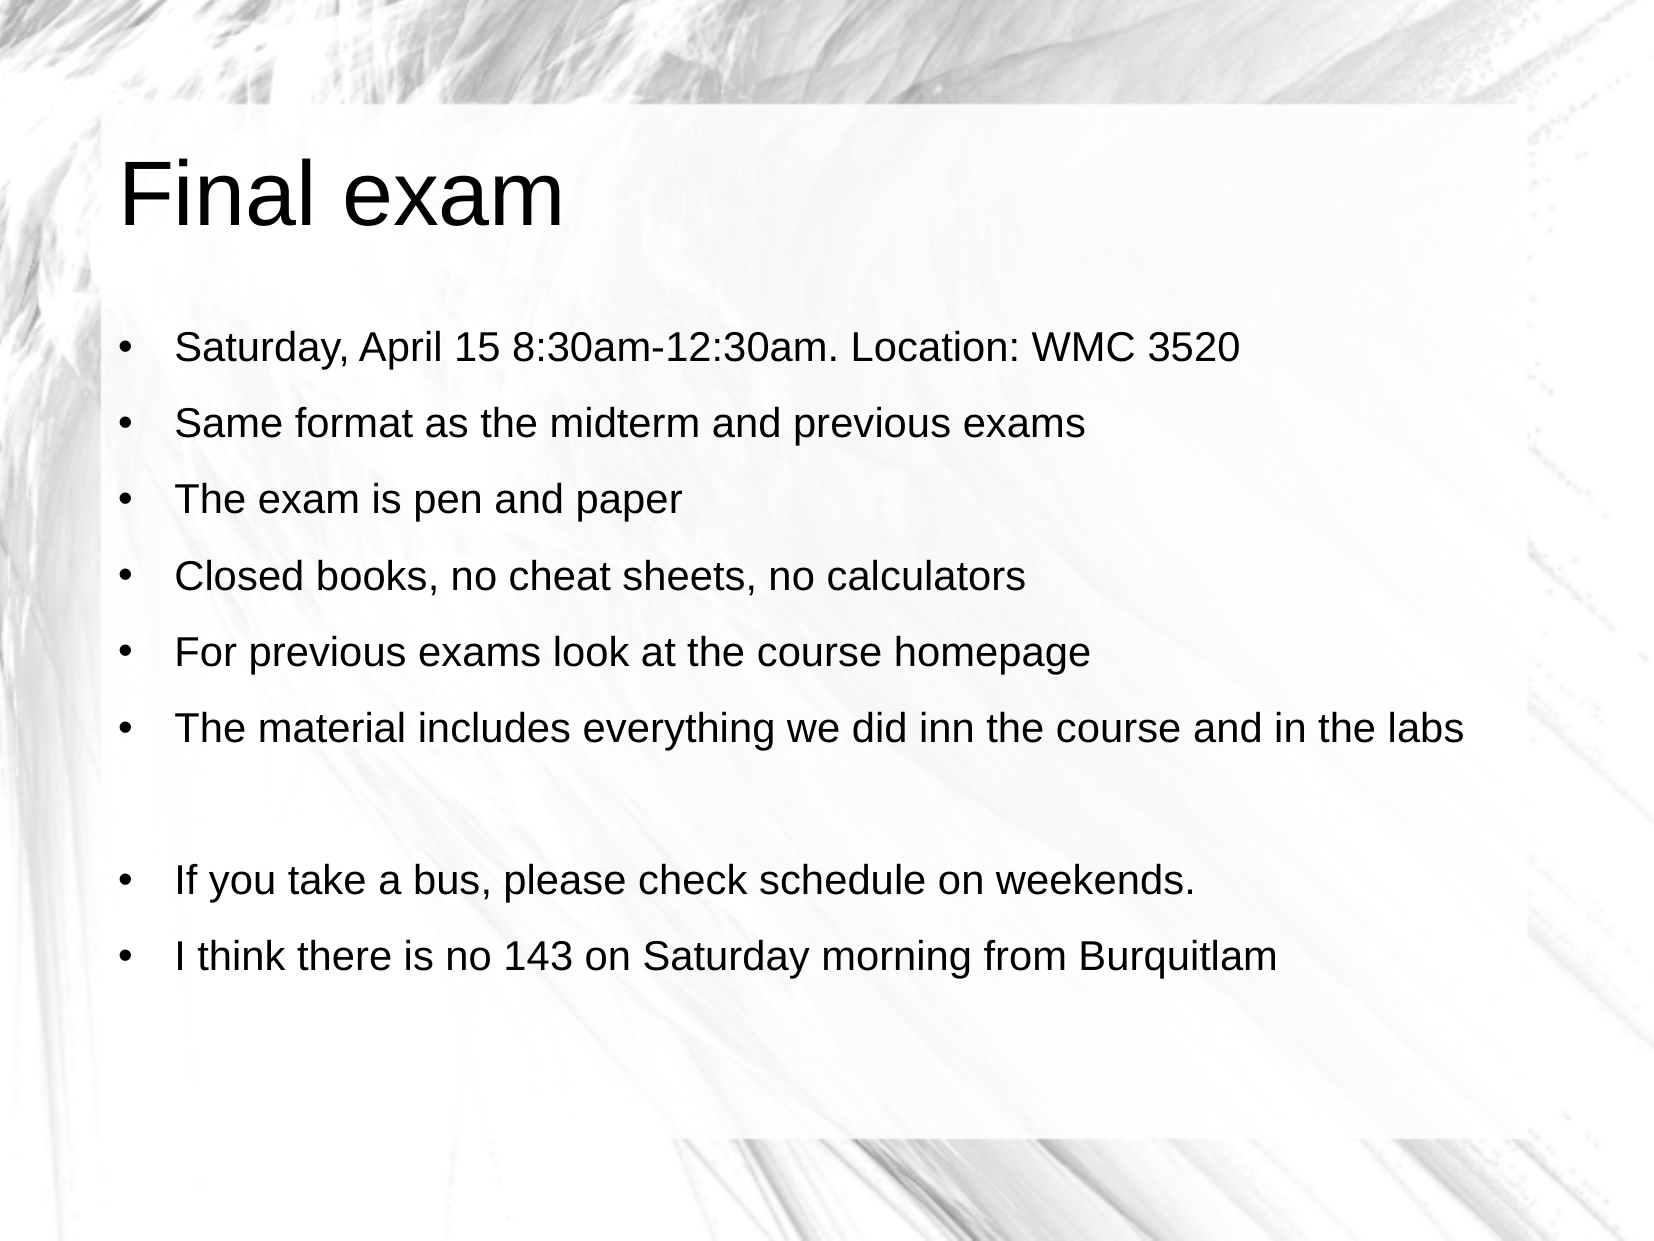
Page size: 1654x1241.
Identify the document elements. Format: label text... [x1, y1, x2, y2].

title Final exam [118, 112, 1504, 278]
picture [0, 0, 1654, 1241]
list Saturday, April 15 8:30am-12:30am. Location: WMC 3520 Same format as the midterm and previous exams The exam is pen and paper Closed books, no cheat sheets, no calculators For previous exams look at the course homepage The material includes everything we did inn the course and in the labs If you take a bus, please check schedule on weekends. I think there is no 143 on Saturday morning from Burquitlam [118, 319, 1571, 1102]
